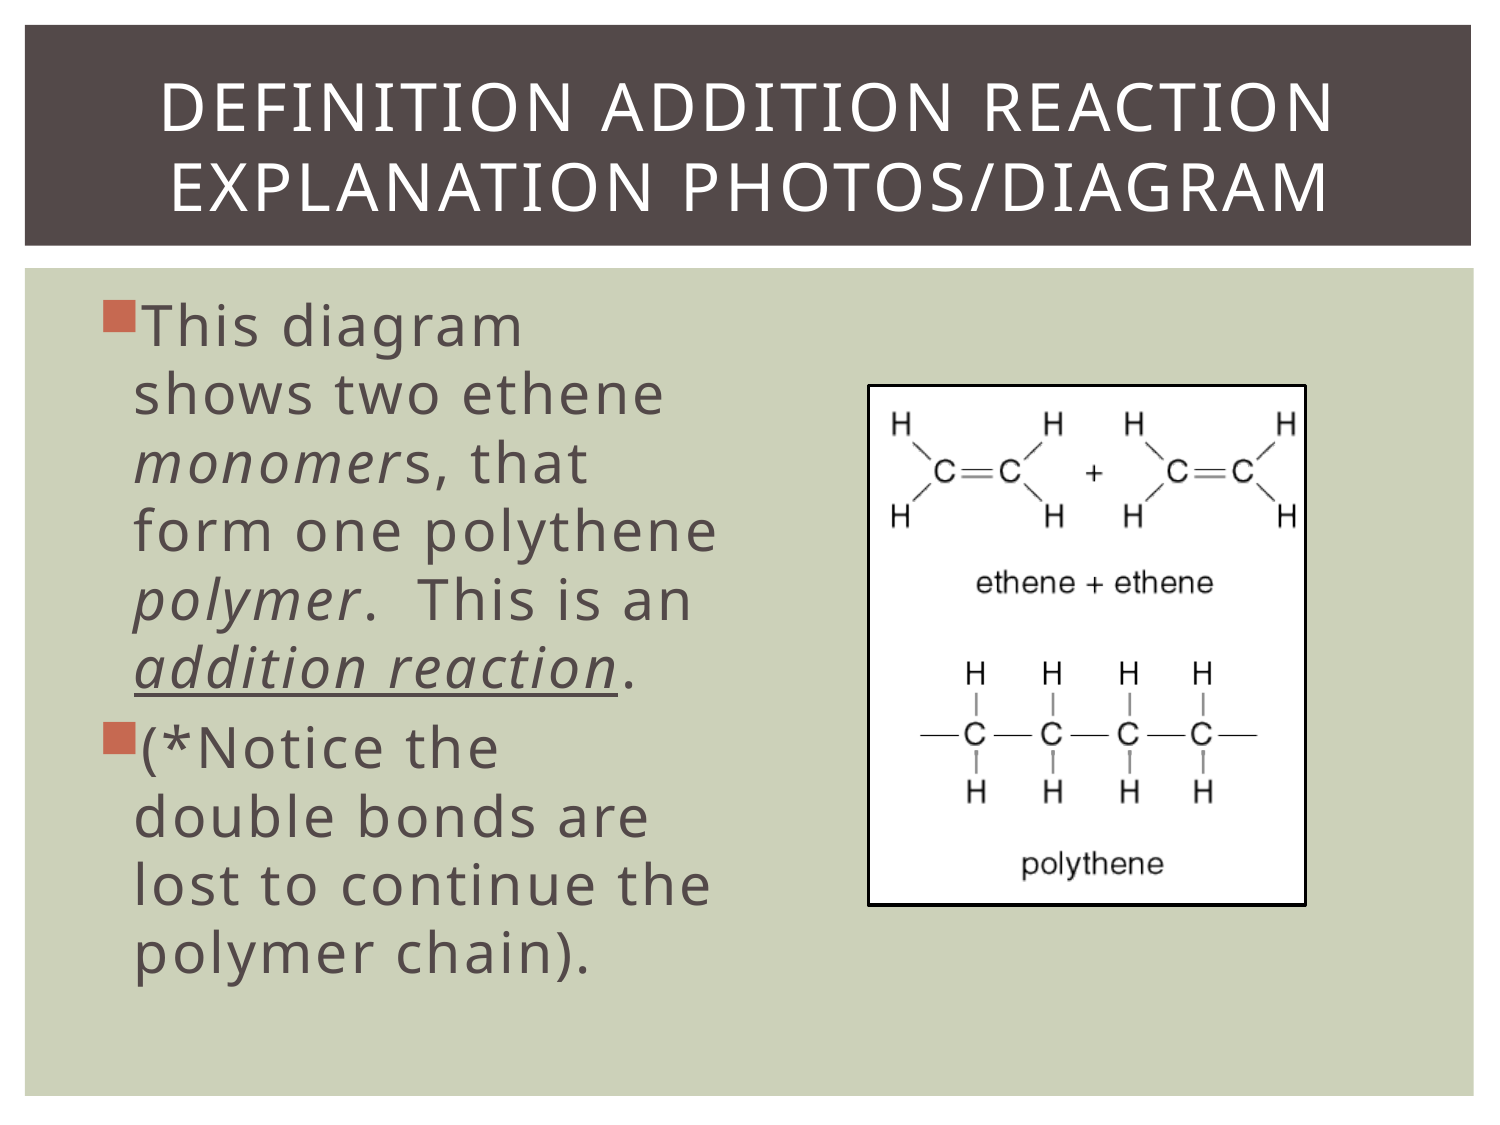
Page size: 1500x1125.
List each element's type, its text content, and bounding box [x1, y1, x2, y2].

text_box [867, 384, 1307, 907]
title Definition Addition Reaction Explanation Photos/Diagram [62, 58, 1438, 232]
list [888, 404, 1299, 883]
list This diagram shows two ethene monomers, that form one polythene polymer. This is an addition reaction. (*Notice the double bonds are lost to continue the polymer chain). [75, 281, 738, 1005]
